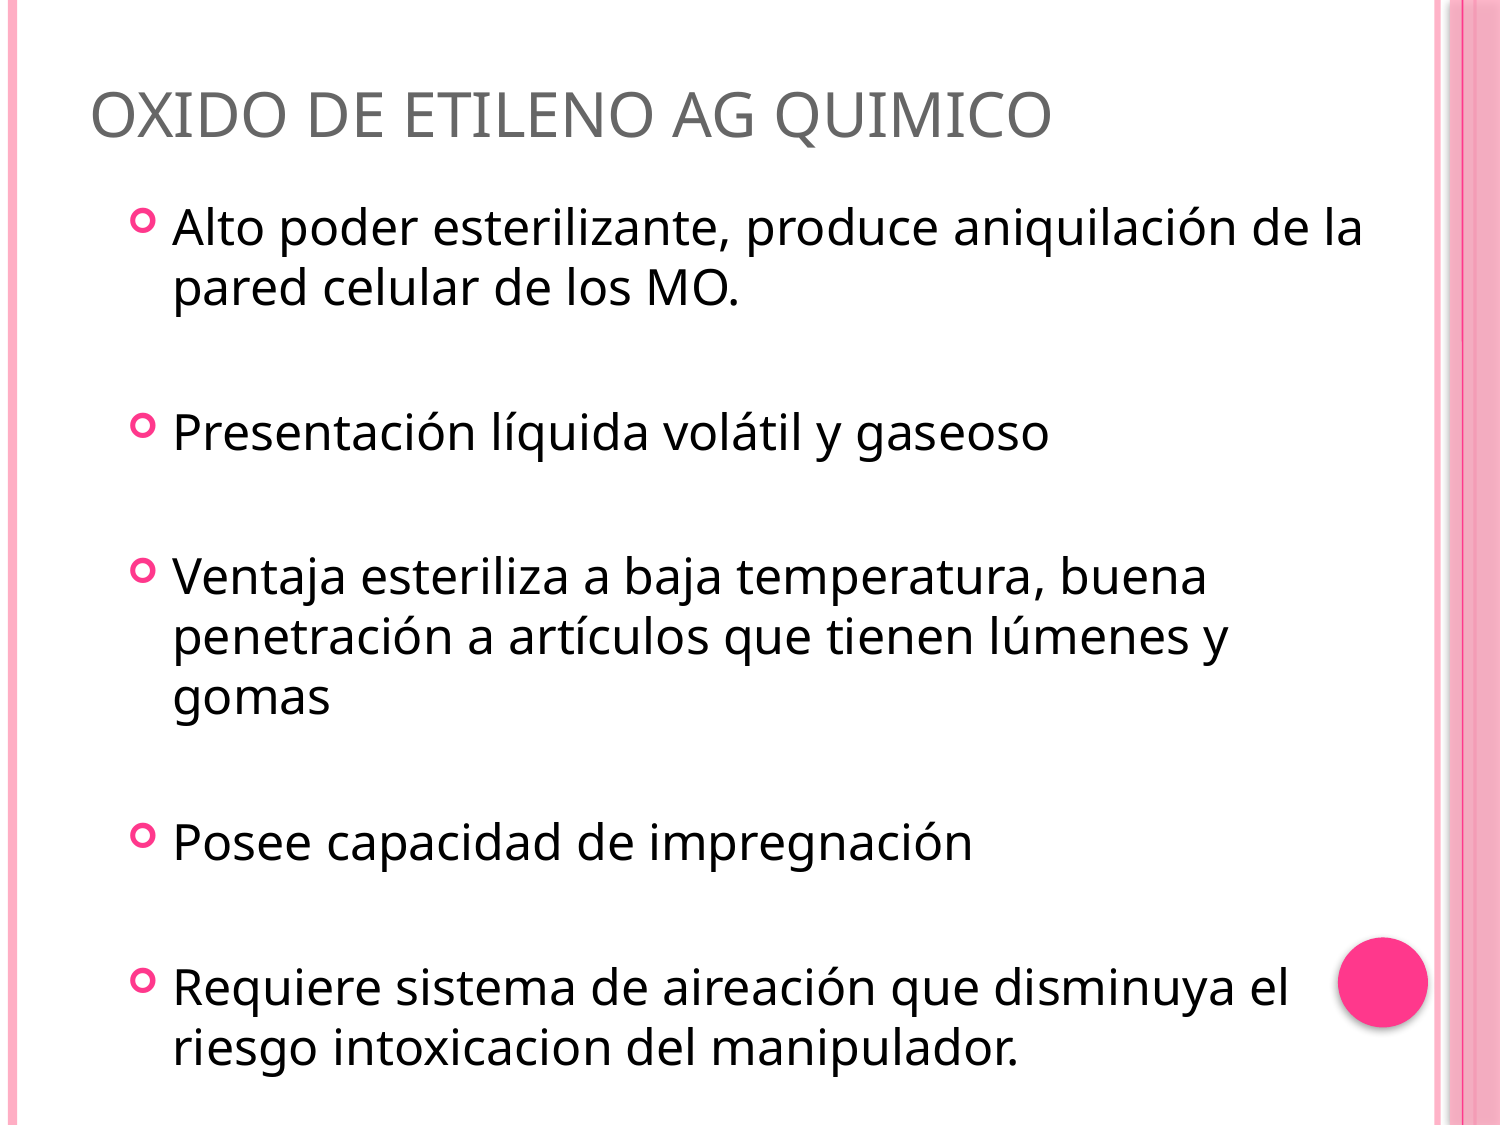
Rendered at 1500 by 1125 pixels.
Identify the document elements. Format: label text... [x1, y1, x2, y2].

list Alto poder esterilizante, produce aniquilación de la pared celular de los MO. Presentación líquida volátil y gaseoso Ventaja esteriliza a baja temperatura, buena penetración a artículos que tienen lúmenes y gomas Posee capacidad de impregnación Requiere sistema de aireación que disminuya el riesgo intoxicacion del manipulador. [112, 187, 1388, 1125]
title Oxido de etileno ag quimico [75, 45, 1300, 233]
